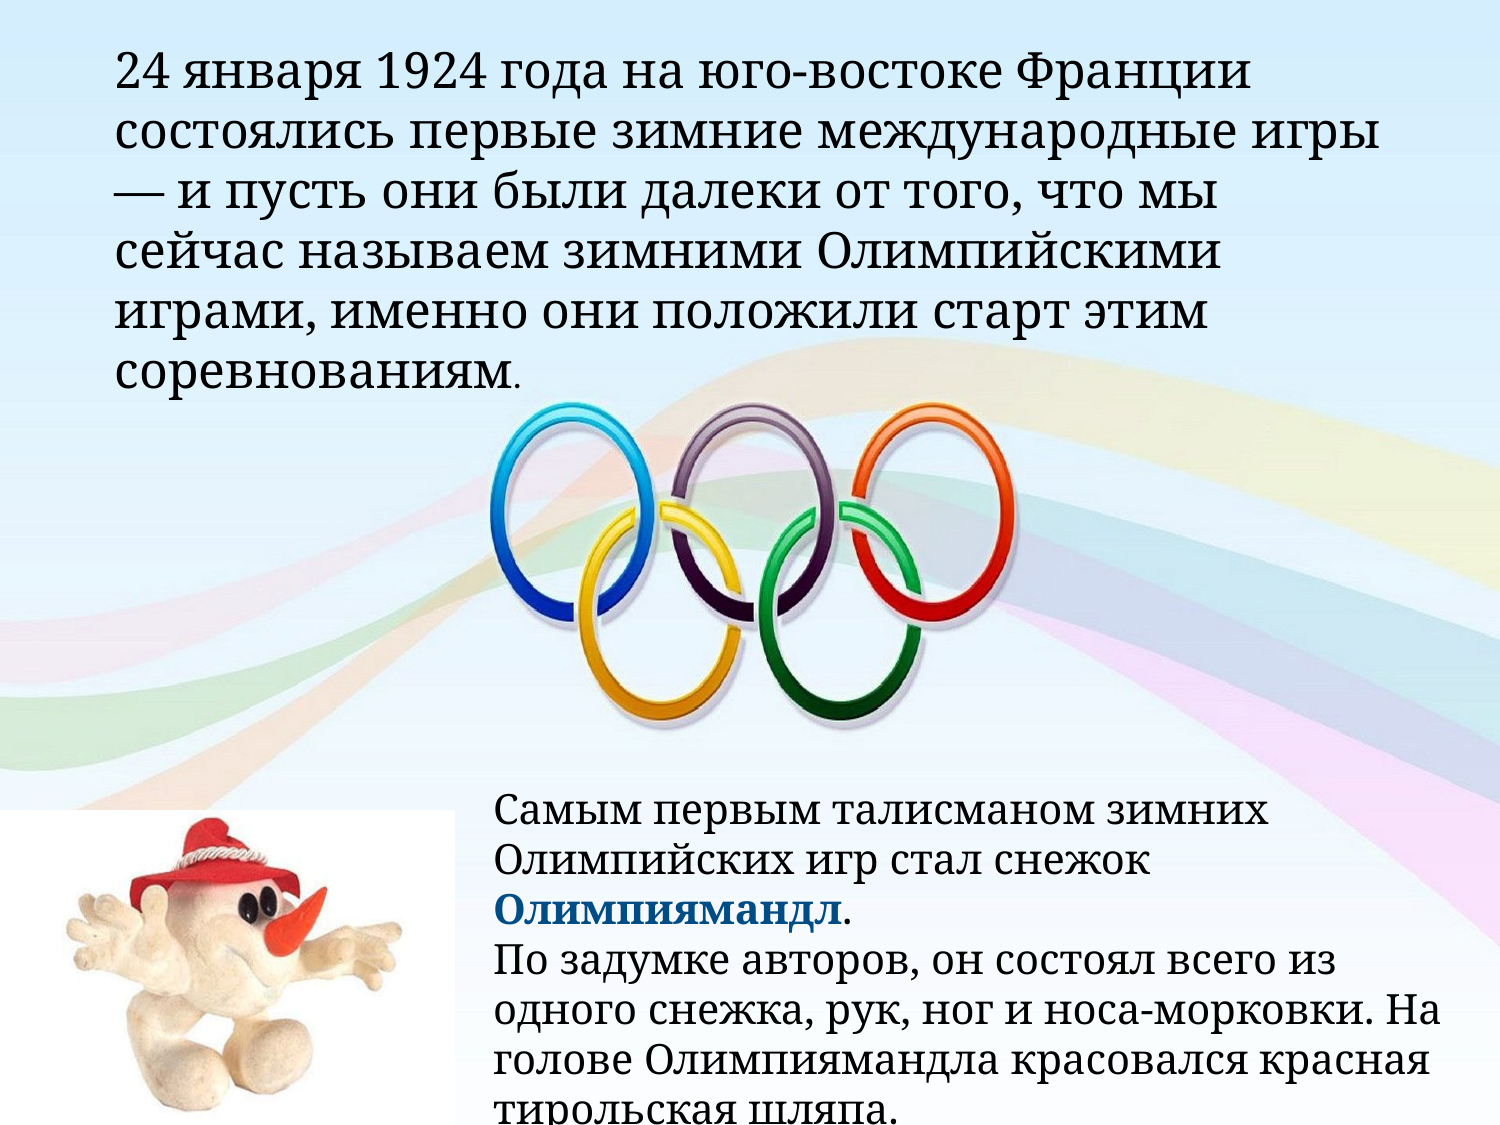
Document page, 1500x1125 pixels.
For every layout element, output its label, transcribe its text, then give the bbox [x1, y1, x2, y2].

picture [0, 0, 1500, 1125]
text_box 24 января 1924 года на юго-востоке Франции состоялись первые зимние международные игры — и пусть они были далеки от того, что мы сейчас называем зимними Олимпийскими играми, именно они положили старт этим соревнованиям. [100, 30, 1412, 406]
text_box Самым первым талисманом зимних Олимпийских игр стал снежок Олимпиямандл. По задумке авторов, он состоял всего из одного снежка, рук, ног и носа-морковки. На голове Олимпиямандла красовался красная тирольская шляпа. [478, 775, 1500, 1125]
